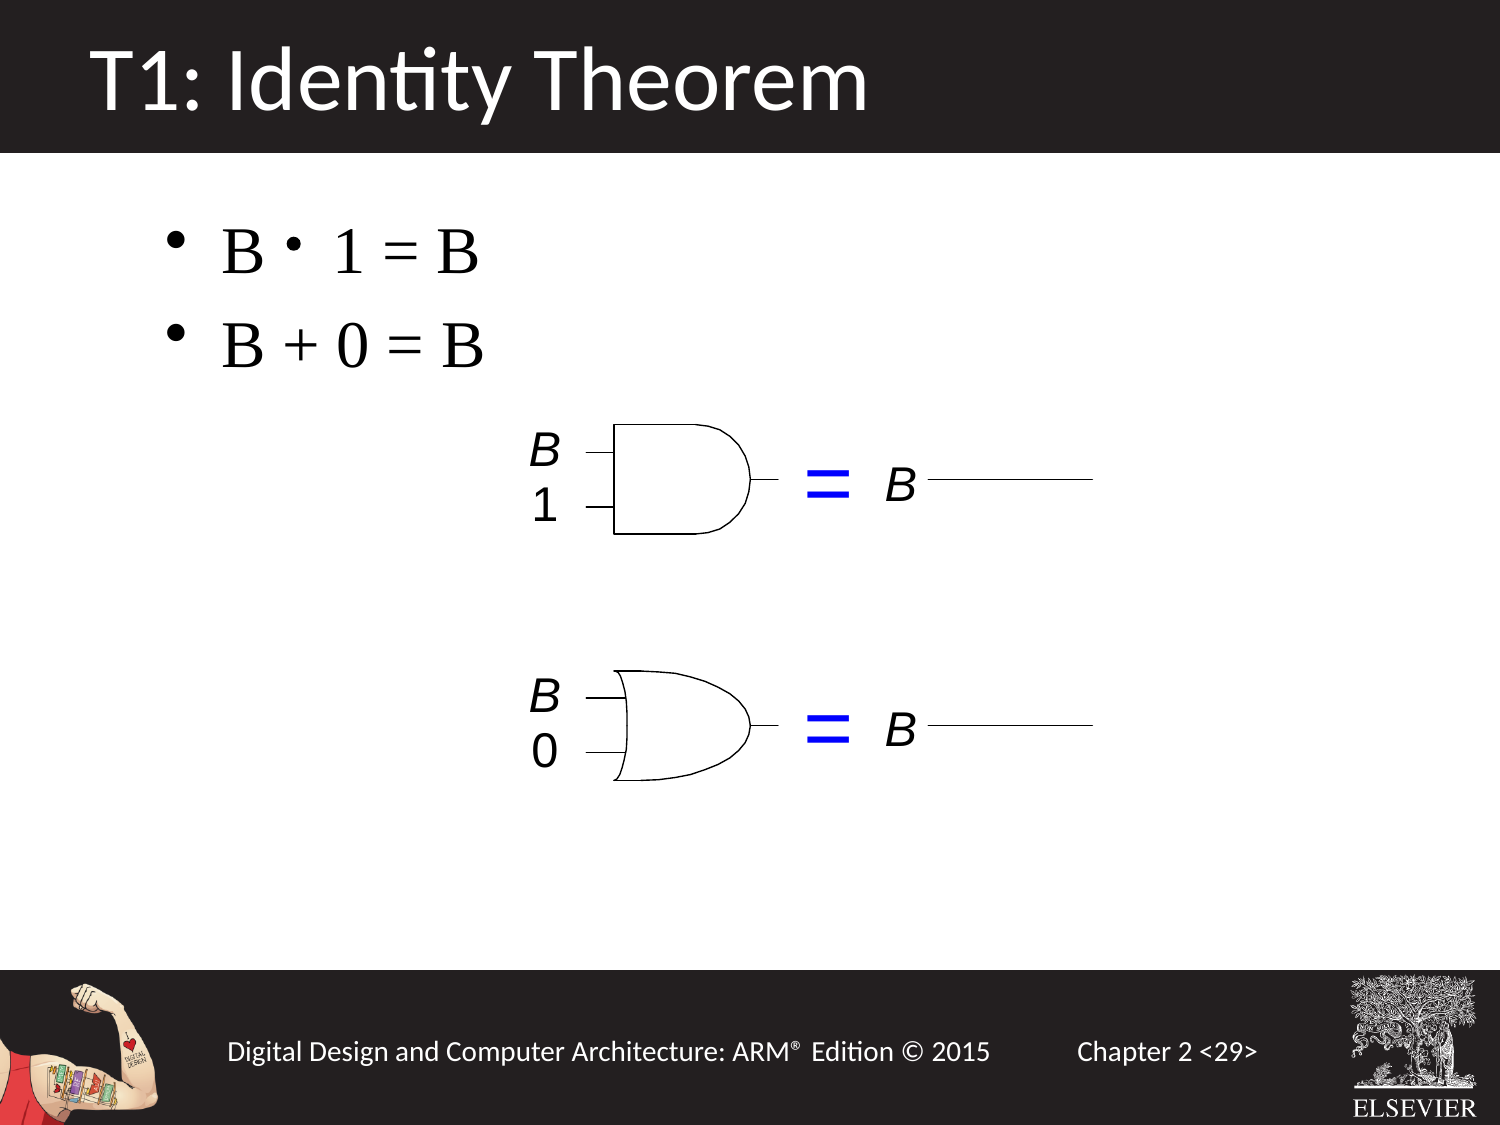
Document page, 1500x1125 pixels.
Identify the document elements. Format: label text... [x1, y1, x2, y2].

picture [0, 979, 163, 1125]
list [424, 408, 1101, 873]
text_box B 1 = B B + 0 = B [150, 199, 1450, 1013]
picture [1350, 974, 1477, 1117]
text_box [287, 237, 300, 250]
text_box T1: Identity Theorem [75, 11, 1375, 136]
